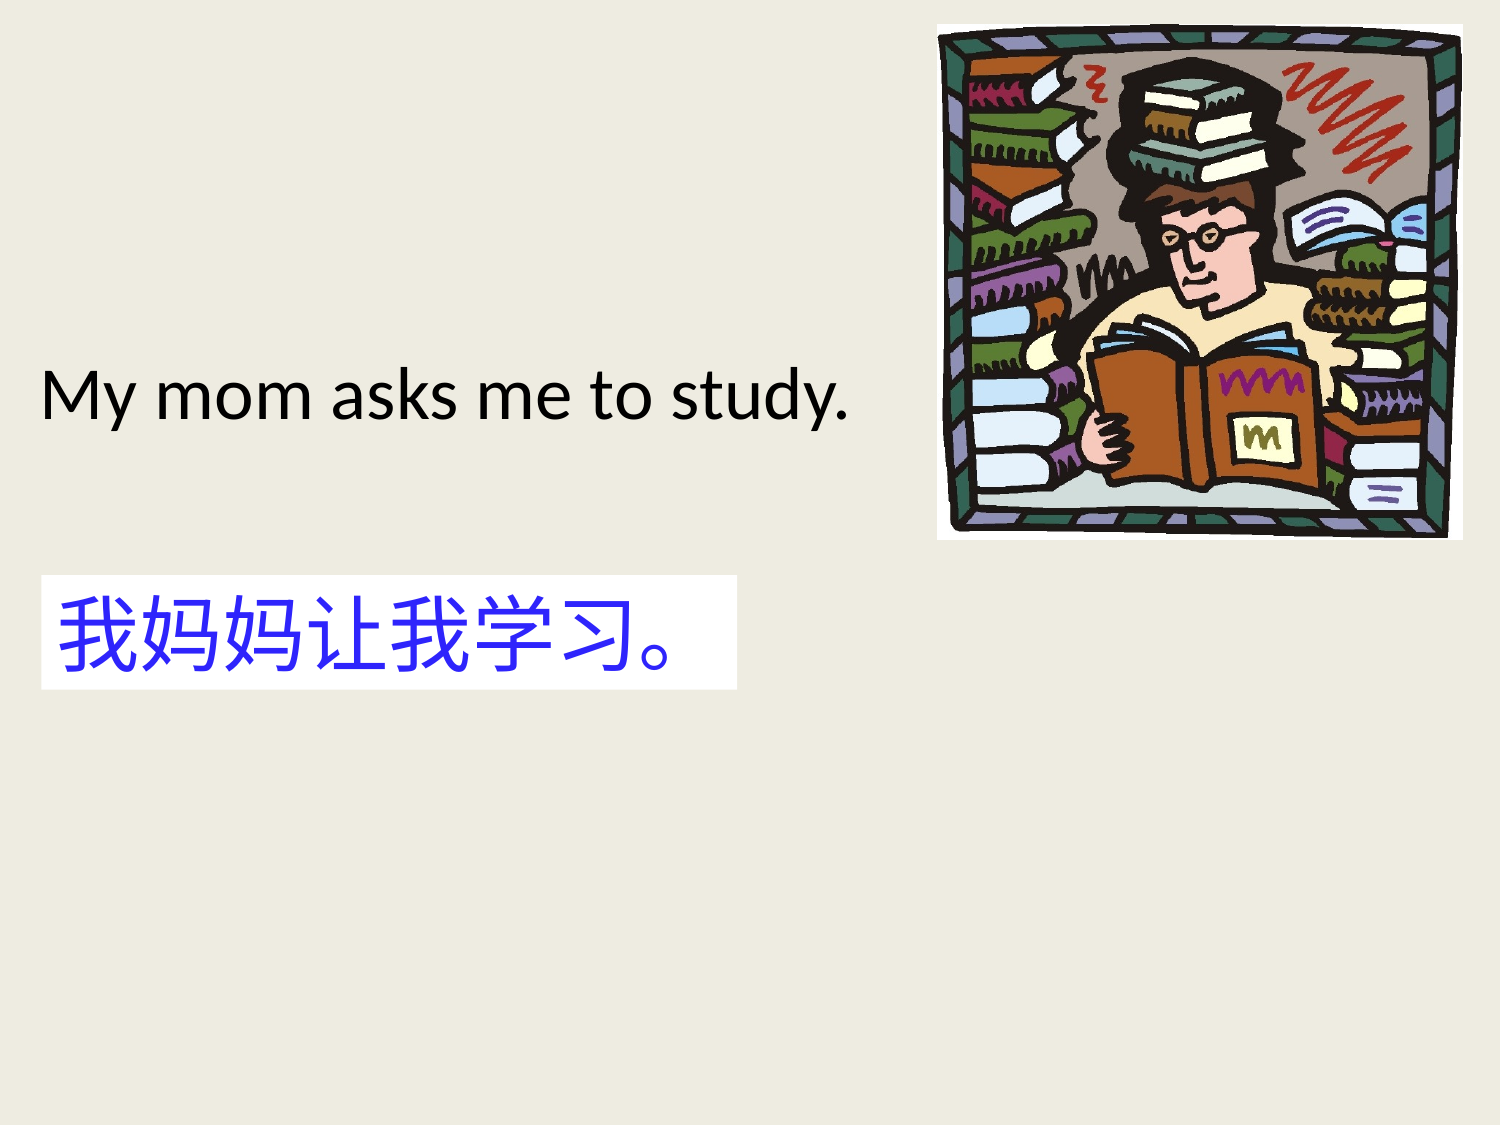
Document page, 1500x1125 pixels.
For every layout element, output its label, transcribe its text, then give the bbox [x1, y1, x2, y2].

text_box 我妈妈让我学习。 [41, 575, 738, 690]
picture [937, 24, 1463, 540]
text_box My mom asks me to study. [24, 337, 1275, 668]
